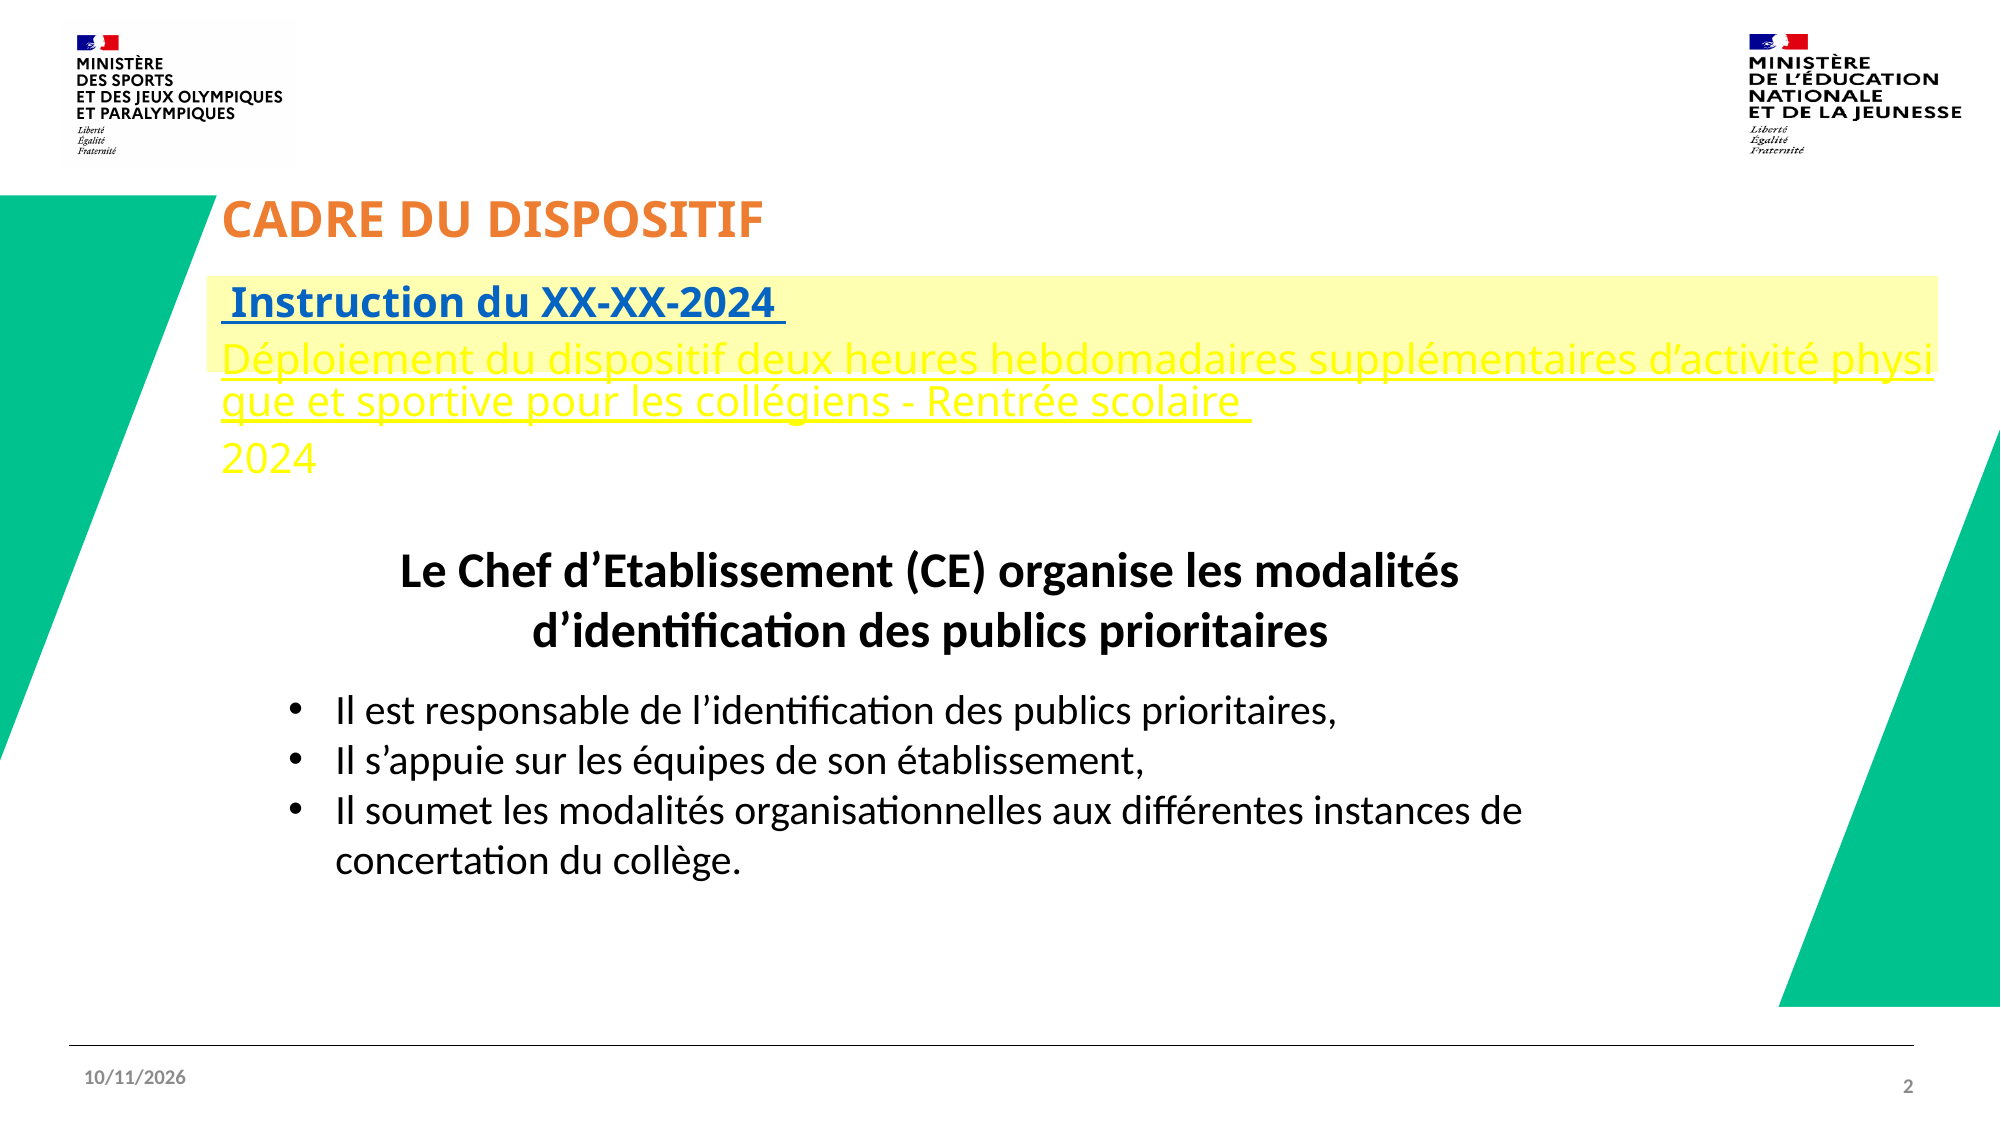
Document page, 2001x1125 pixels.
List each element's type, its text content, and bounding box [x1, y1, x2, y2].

picture [1749, 34, 1963, 155]
slide_number 2 [1618, 1046, 1914, 1125]
title Cadre du dispositif [206, 177, 1619, 266]
text_box Le Chef d’Etablissement (CE) organise les modalités d’identification des publics prioritaires Il est responsable de l’identification des publics prioritaires, Il s’appuie sur les équipes de son établissement, Il soumet les modalités organisationnelles aux différentes instances de concertation du collège. [273, 440, 1588, 1125]
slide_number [69, 1046, 273, 1107]
picture [62, 20, 297, 169]
text_box Instruction du XX-XX-2024 Déploiement du dispositif deux heures hebdomadaires supplémentaires d’activité physique et sportive pour les collégiens - Rentrée scolaire 2024 [206, 275, 1939, 373]
